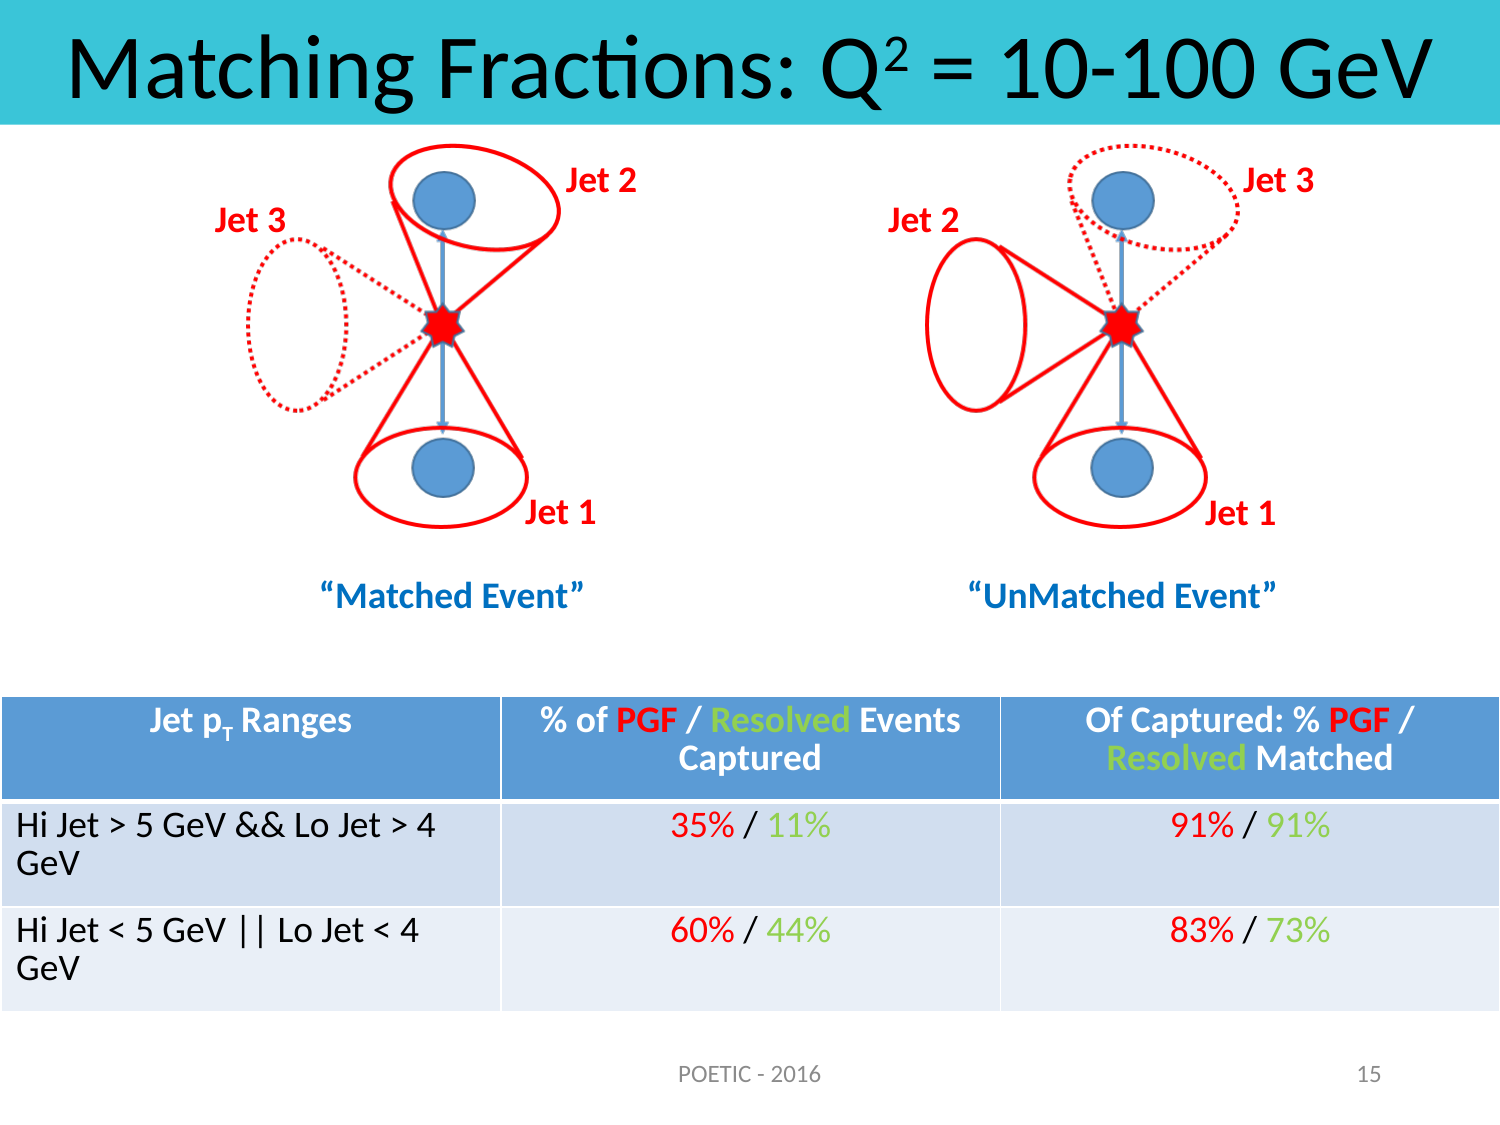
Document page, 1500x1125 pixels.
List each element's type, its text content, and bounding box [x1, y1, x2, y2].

text_box Jet 2 [560, 147, 659, 208]
table_header Jet pT Ranges [2, 697, 500, 799]
text_box “UnMatched Event” [938, 563, 1307, 624]
table_cell 83% / 73% [1001, 908, 1499, 1011]
picture [245, 143, 561, 529]
footer POETIC - 2016 [496, 1042, 1004, 1103]
table_header % of PGF / Resolved Events Captured [502, 697, 1000, 799]
text_box Jet 2 [873, 187, 925, 248]
table_cell 91% / 91% [1001, 804, 1499, 906]
slide_number 15 [1059, 1042, 1397, 1103]
text_box Jet 3 [1240, 147, 1337, 208]
picture [925, 143, 1240, 529]
text_box Jet 1 [1190, 480, 1298, 540]
table_header Of Captured: % PGF / Resolved Matched [1001, 697, 1499, 799]
text_box Jet 1 [510, 479, 619, 540]
table_cell 35% / 11% [502, 804, 1000, 906]
text_box “Matched Event” [288, 563, 617, 624]
text_box Matching Fractions: Q2 = 10-100 GeV [0, 0, 1500, 125]
table_cell Hi Jet < 5 GeV || Lo Jet < 4 GeV [2, 908, 500, 1011]
text_box Jet 3 [200, 187, 245, 248]
table_cell Hi Jet > 5 GeV && Lo Jet > 4 GeV [2, 804, 500, 906]
table_cell 60% / 44% [502, 908, 1000, 1011]
